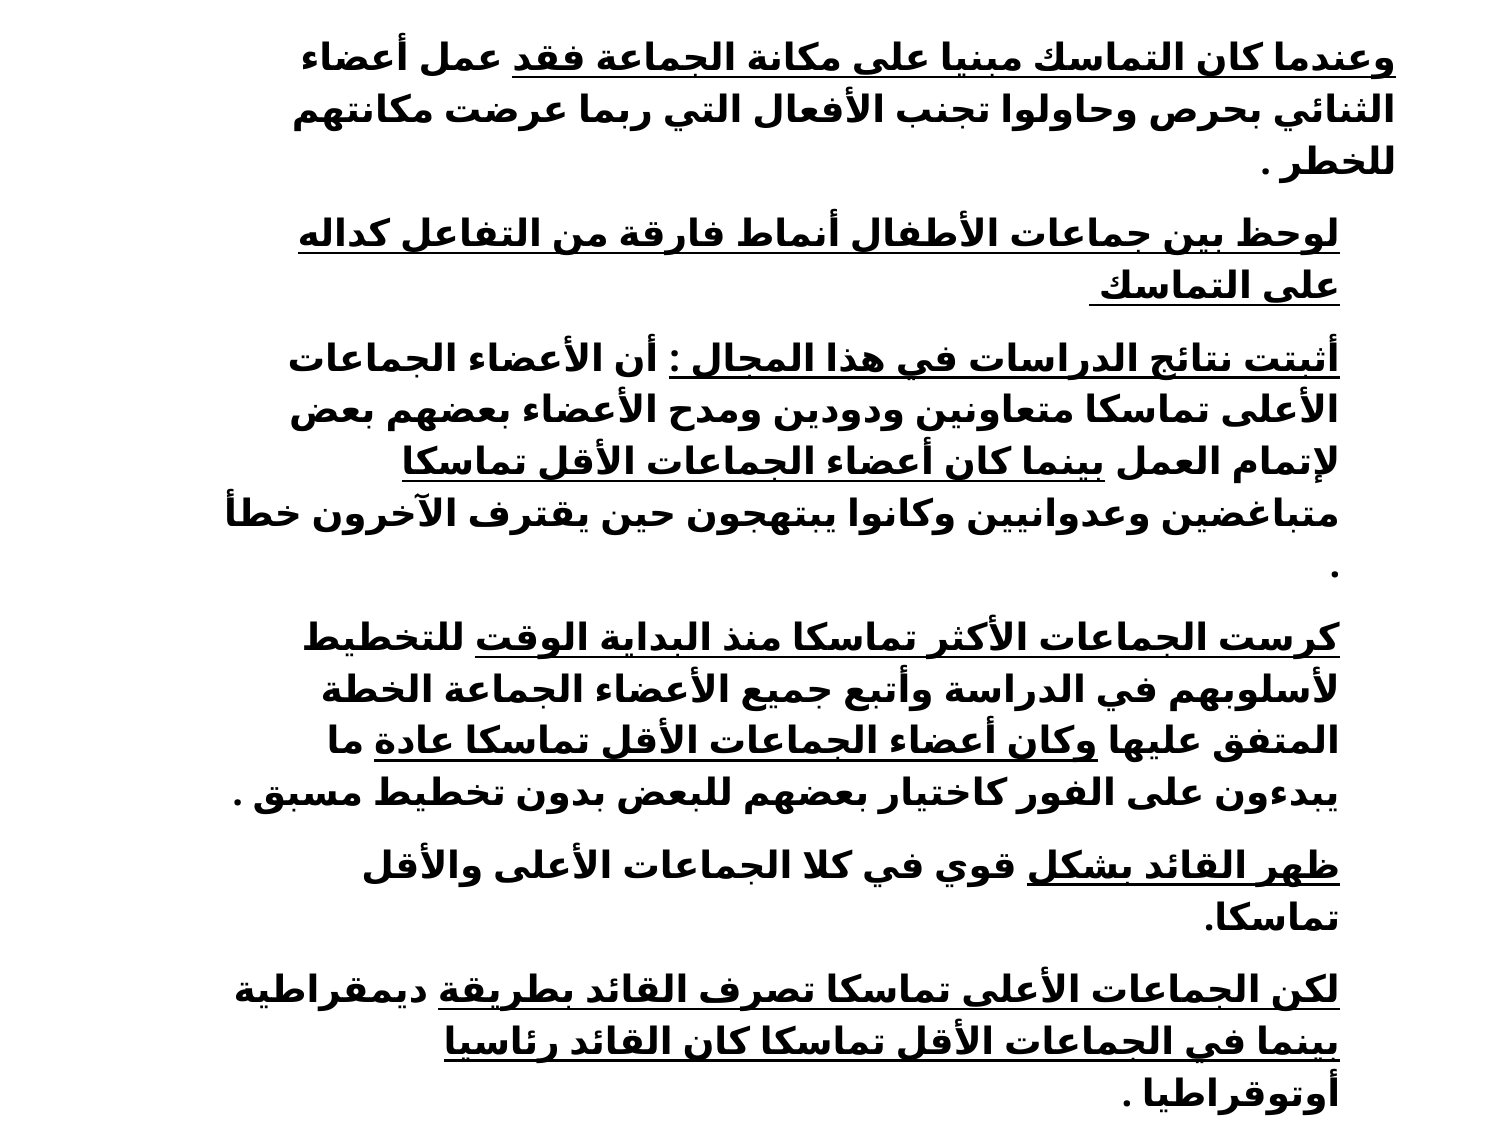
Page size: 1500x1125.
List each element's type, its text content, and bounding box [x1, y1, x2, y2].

text_box وعندما كان التماسك مبنيا على مكانة الجماعة فقد عمل أعضاء الثنائي بحرص وحاولوا تجنب الأفعال التي ربما عرضت مكانتهم للخطر . لوحظ بين جماعات الأطفال أنماط فارقة من التفاعل كداله على التماسك أثبتت نتائج الدراسات في هذا المجال : أن الأعضاء الجماعات الأعلى تماسكا متعاونين ودودين ومدح الأعضاء بعضهم بعض لإتمام العمل بينما كان أعضاء الجماعات الأقل تماسكا متباغضين وعدوانيين وكانوا يبتهجون حين يقترف الآخرون خطأ . كرست الجماعات الأكثر تماسكا منذ البداية الوقت للتخطيط لأسلوبهم في الدراسة وأتبع جميع الأعضاء الجماعة الخطة المتفق عليها وكان أعضاء الجماعات الأقل تماسكا عادة ما يبدءون على الفور كاختيار بعضهم للبعض بدون تخطيط مسبق . ظهر القائد بشكل قوي في كلا الجماعات الأعلى والأقل تماسكا. لكن الجماعات الأعلى تماسكا تصرف القائد بطريقة ديمقراطية بينما في الجماعات الأقل تماسكا كان القائد رئاسيا أوتوقراطيا . من البداية كرست كل من الجماعات الأقل والأعلى تماسكا معظم الوقت للعمل المحدد لهم لكن عند الوصول للفترة الثالثة من العمل انشغلت الجماعات الأعلى تماسكا في نشاط اللا عمل ”نشاط اجتماعي ” على حين أن الجماعات الأقل تماسكا حدثت بينهم الصراعات المتبادلة ومالوا إلى تفكك واستمروا في دراستهم منفردين . [206, 19, 1412, 1125]
